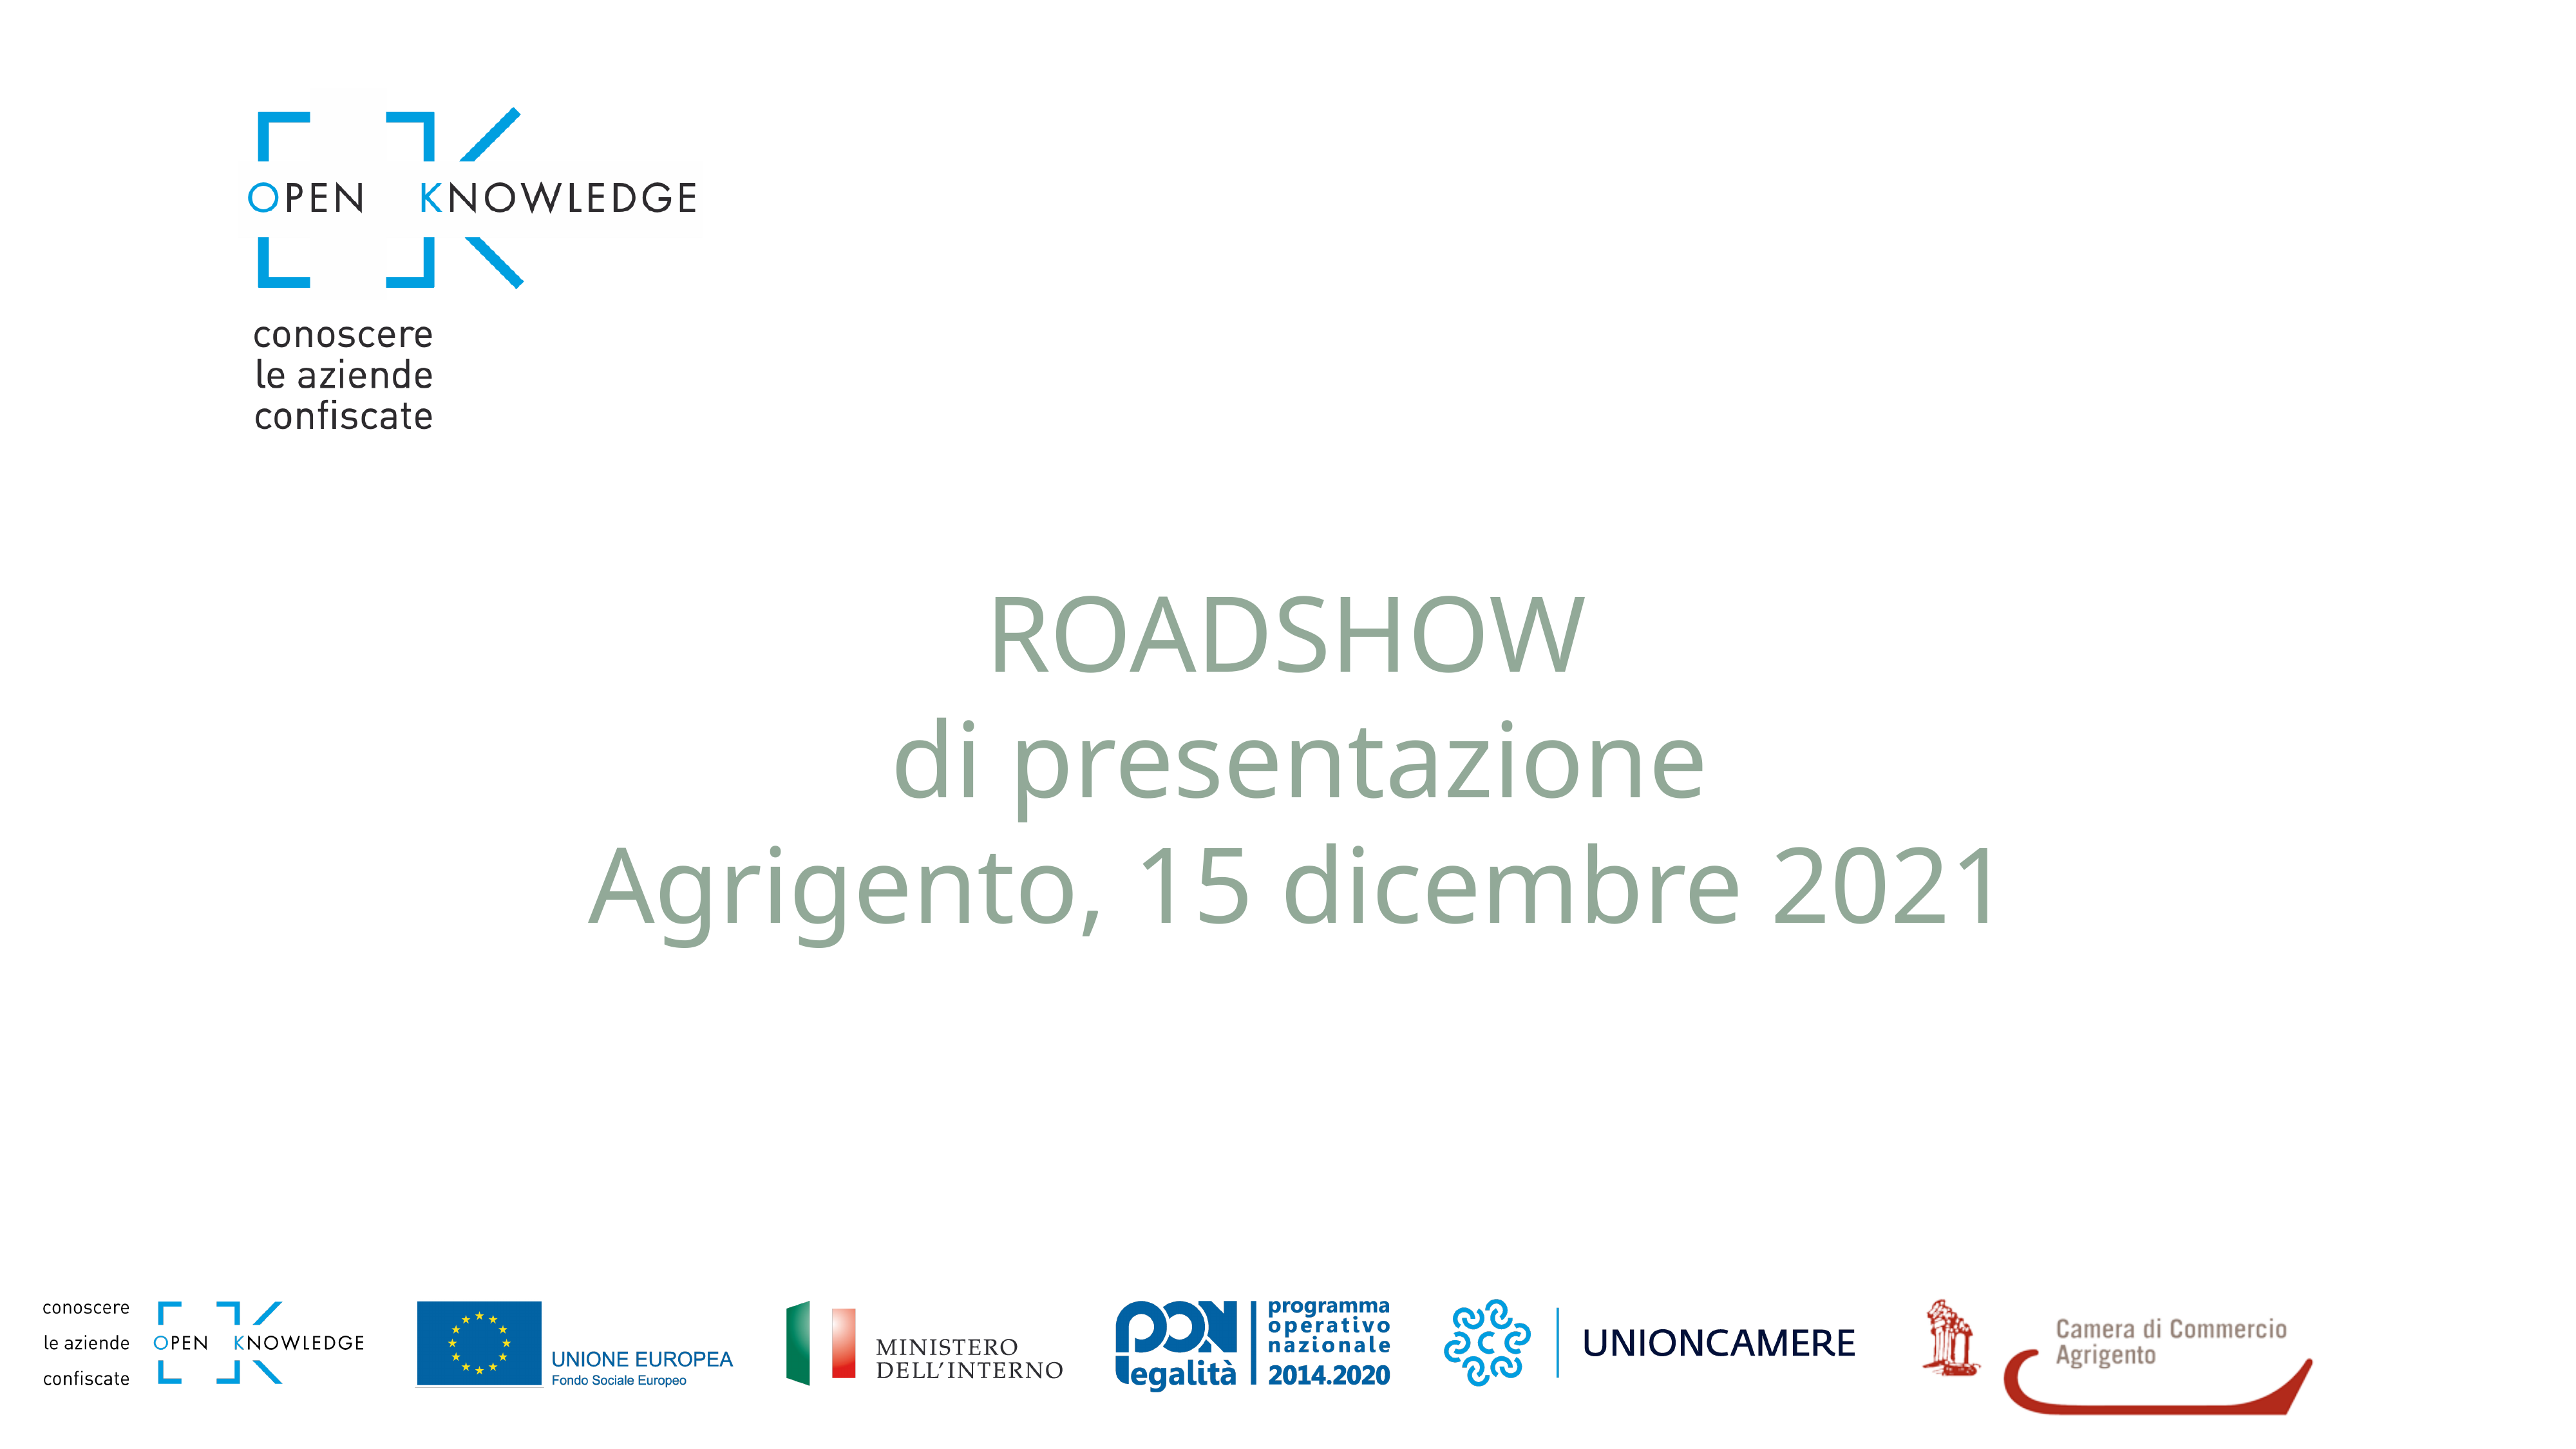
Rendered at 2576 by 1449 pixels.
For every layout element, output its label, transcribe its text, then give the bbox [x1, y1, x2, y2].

text_box ROADSHOW di presentazione Agrigento, 15 dicembre 2021 [386, 562, 2213, 950]
picture [42, 1296, 1855, 1392]
picture [1919, 1296, 2316, 1417]
picture [238, 88, 703, 437]
